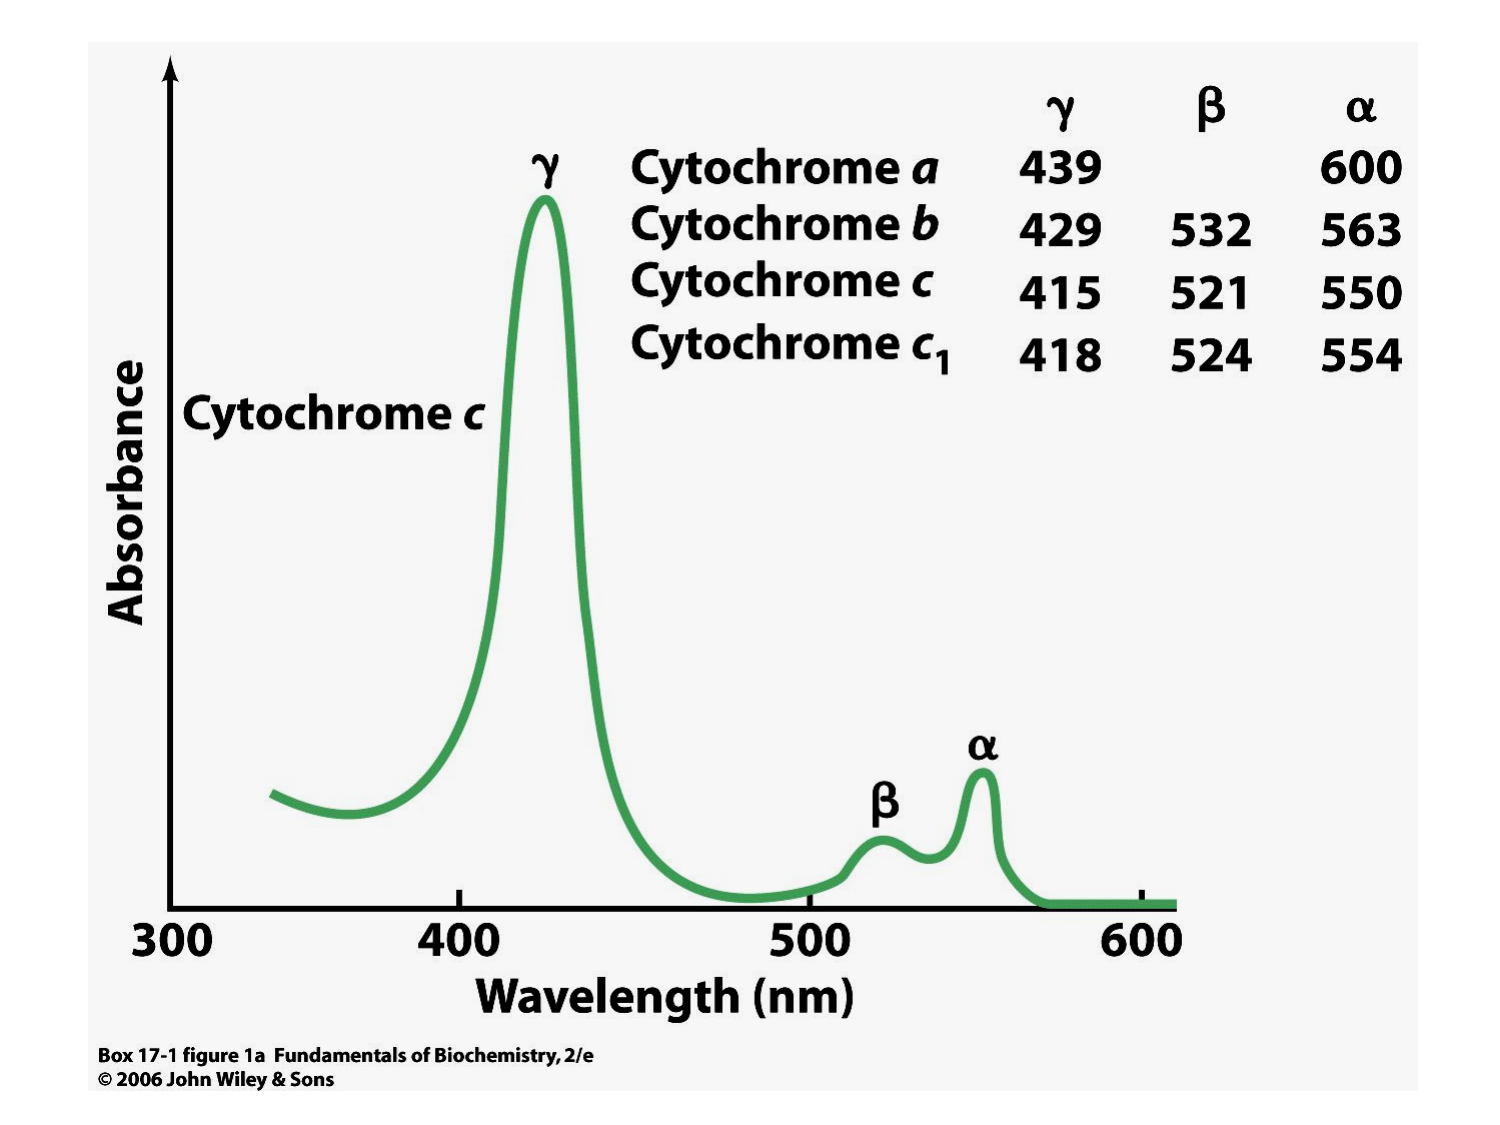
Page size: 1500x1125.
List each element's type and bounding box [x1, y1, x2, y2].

picture [88, 42, 1418, 1091]
